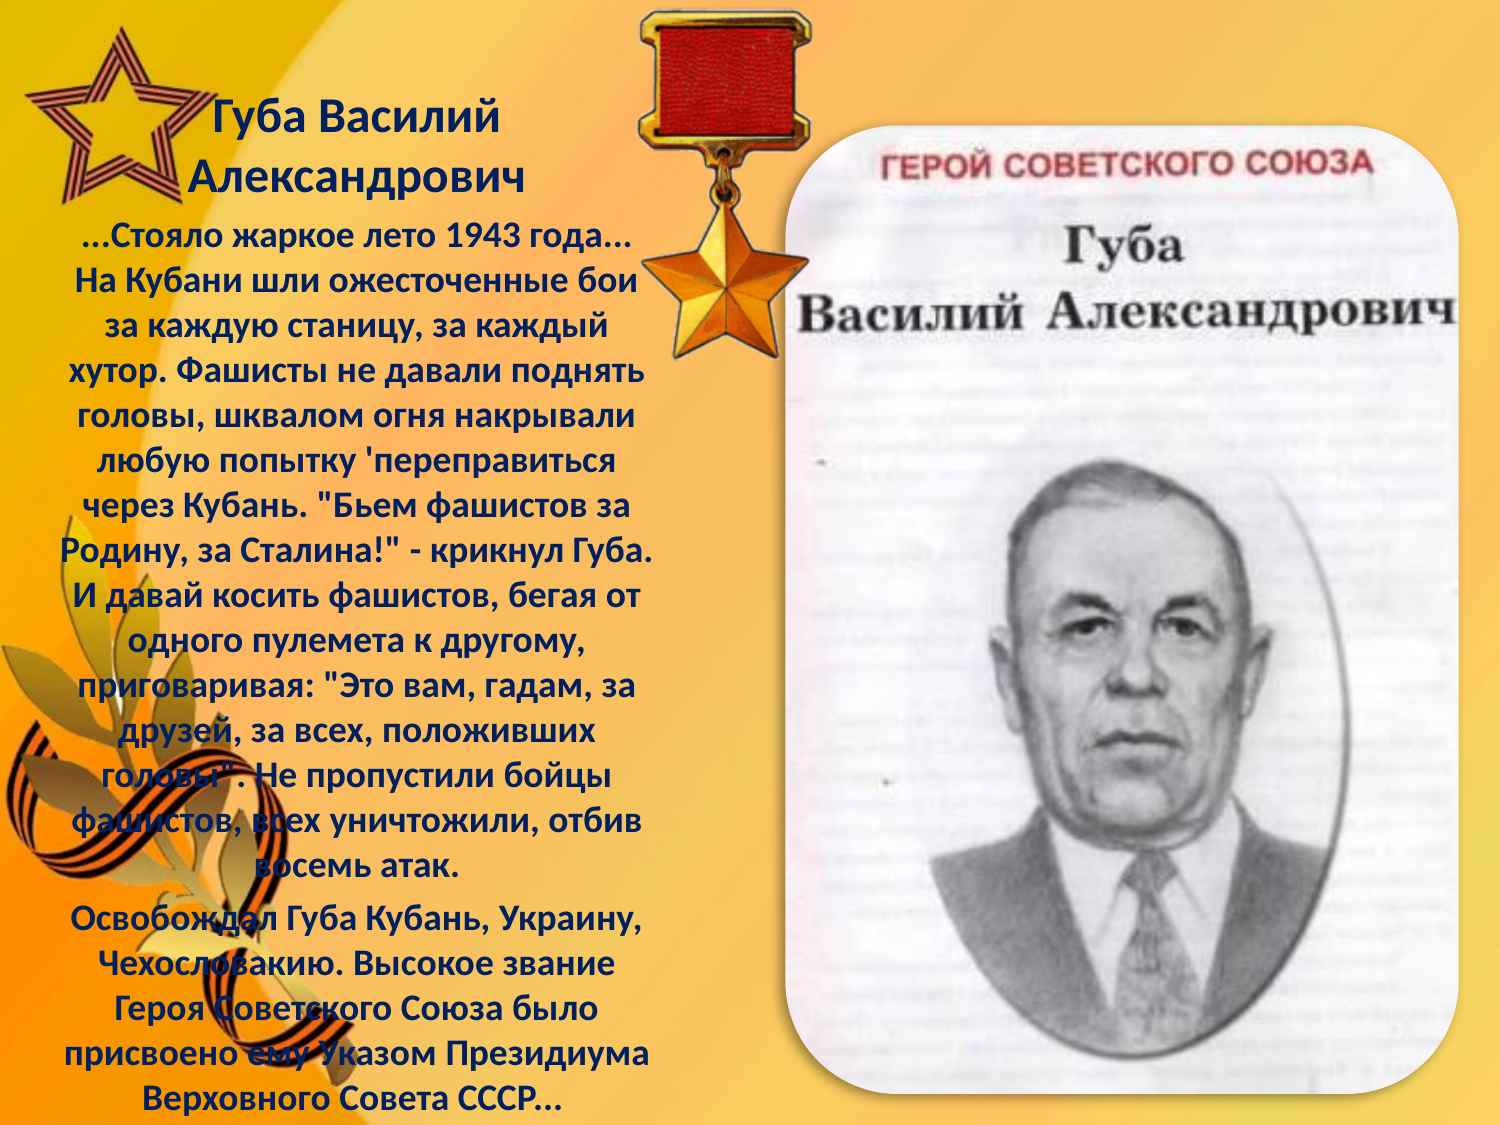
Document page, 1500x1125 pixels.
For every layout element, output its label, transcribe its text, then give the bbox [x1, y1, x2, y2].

list Губа Василий Александрович ...Стояло жаркое лето 1943 года... На Кубани шли ожесточенные бои за каждую станицу, за каждый хутор. Фашисты не давали поднять головы, шквалом огня накрывали любую попытку 'переправиться через Кубань. "Бьем фашистов за Родину, за Сталина!" - крикнул Губа. И давай косить фашистов, бегая от одного пулемета к другому, приговаривая: "Это вам, гадам, за друзей, за всех, положивших головы". Не пропустили бойцы фашистов, всех уничтожили, отбив восемь атак. Освобождал Губа Кубань, Украину, Чехословакию. Высокое звание Героя Советского Союза было присвоено ему Указом Президиума Верховного Совета СССР... [41, 66, 674, 1125]
picture [0, 0, 1500, 1125]
